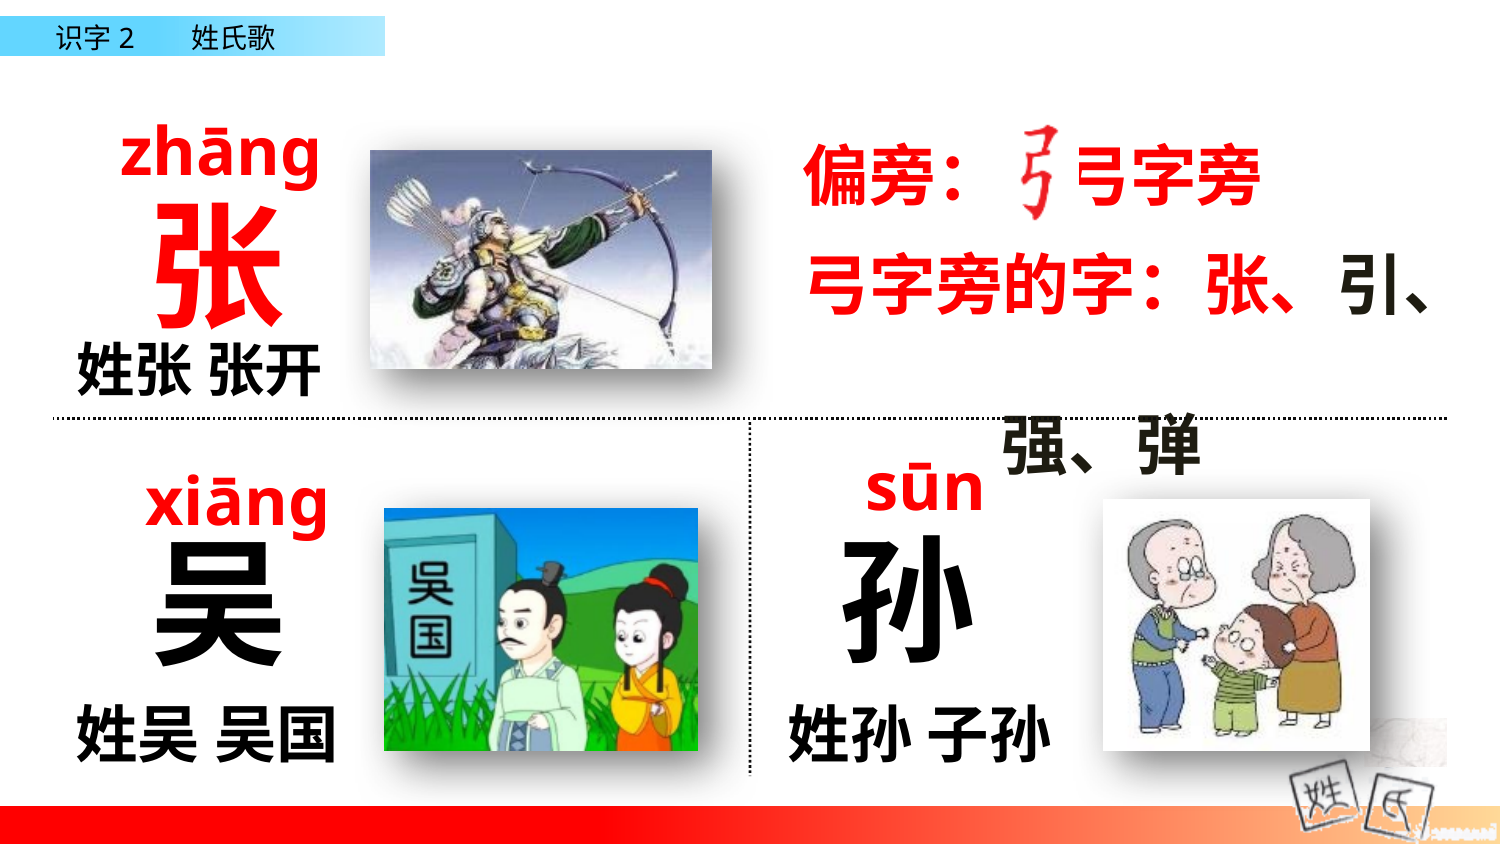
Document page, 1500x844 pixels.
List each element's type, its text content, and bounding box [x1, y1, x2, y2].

picture [1232, 752, 1500, 844]
text_box 偏旁： 弓字旁 [791, 128, 994, 220]
text_box zhāng [108, 103, 351, 195]
text_box 全包围 结构 [990, 806, 994, 843]
picture [369, 149, 713, 370]
picture [1103, 499, 1370, 751]
text_box [1166, 811, 1170, 843]
text_box 弓字旁的字：张、引、 强、弹 [791, 237, 1439, 416]
text_box 姓张 张开 [64, 327, 370, 410]
picture [999, 99, 1079, 225]
text_box 张 [135, 195, 349, 327]
picture [384, 508, 698, 751]
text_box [52, 418, 1448, 777]
text_box 偏旁： 弓字旁 [1083, 128, 1500, 220]
